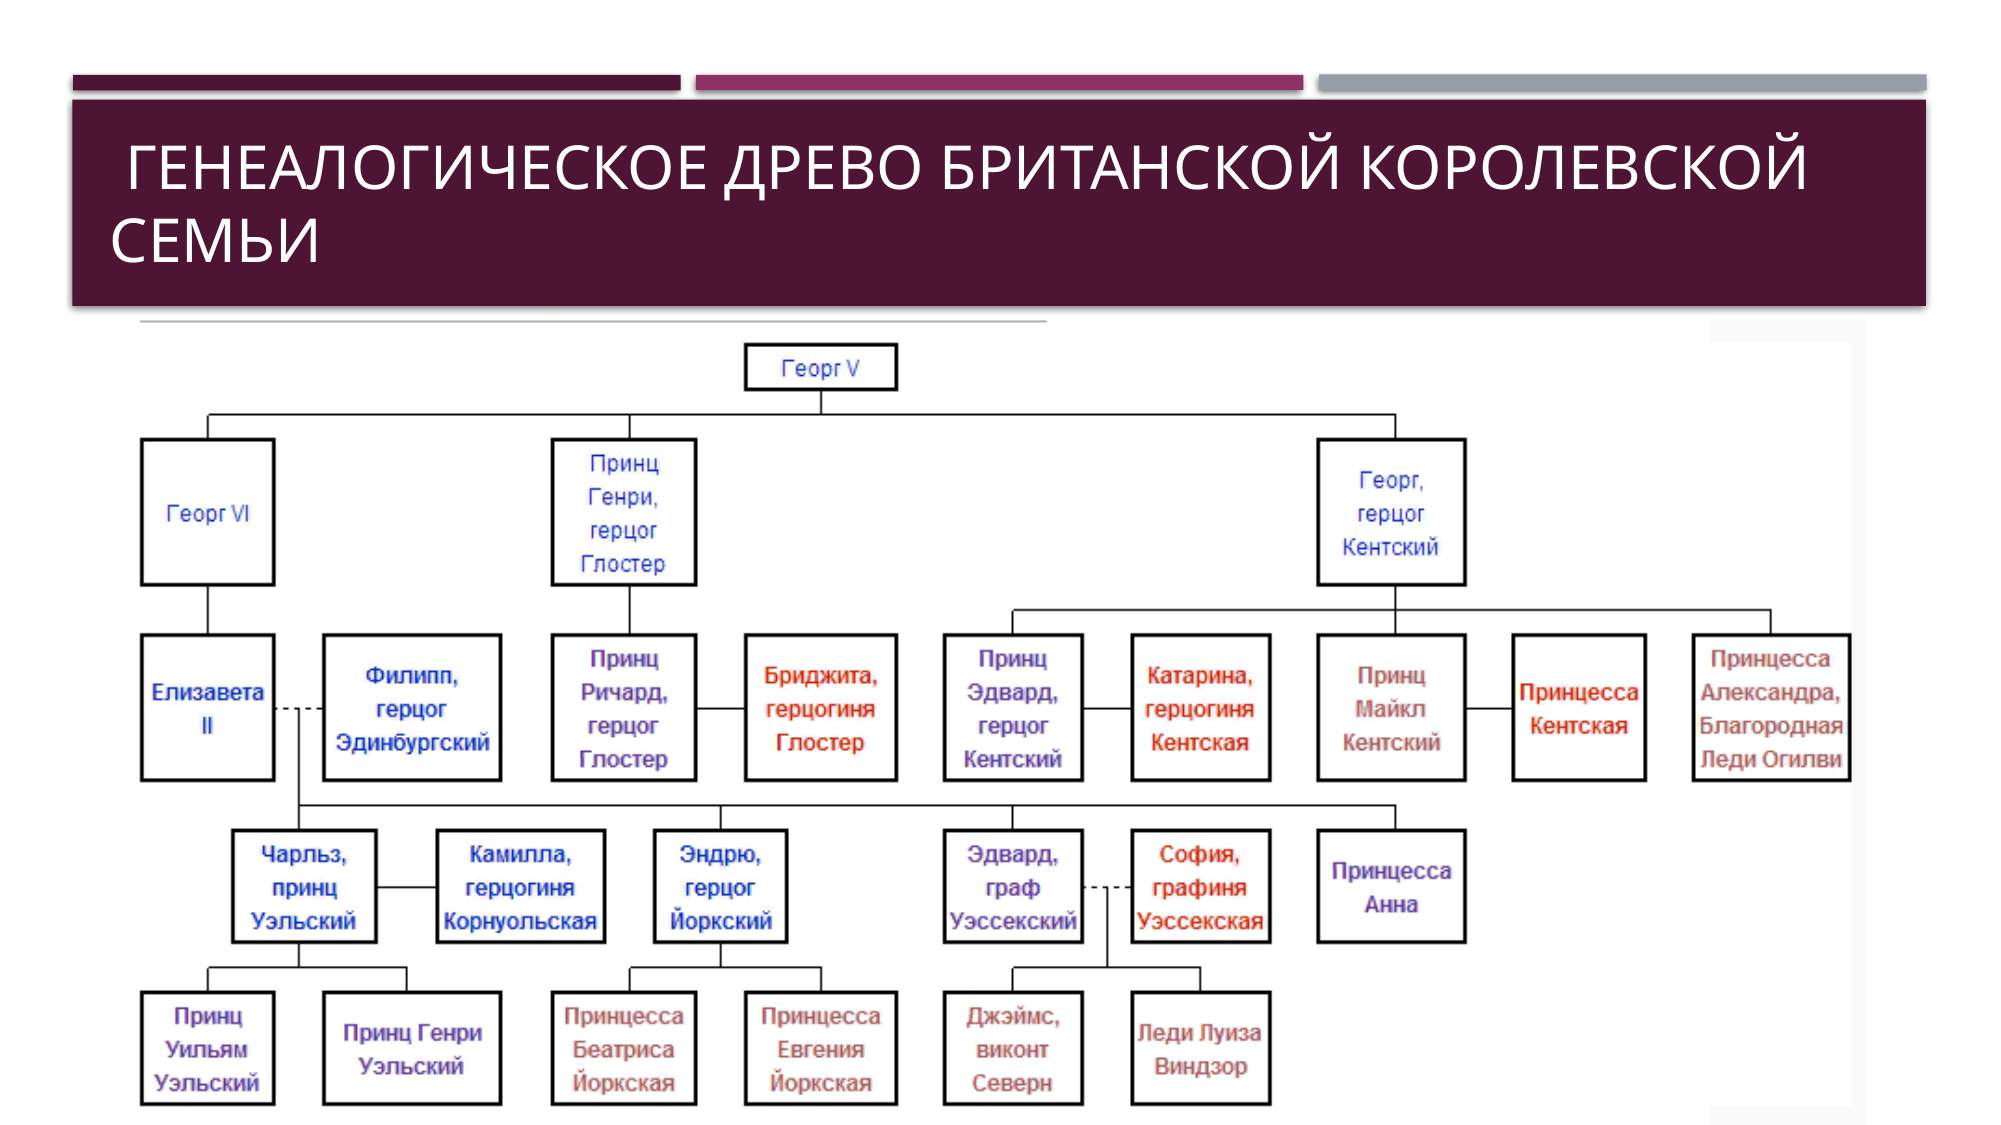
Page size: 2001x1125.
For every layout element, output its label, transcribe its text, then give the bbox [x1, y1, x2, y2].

title Генеалогическое древо британской королевской семьи [94, 119, 1904, 282]
picture [133, 318, 1866, 1125]
